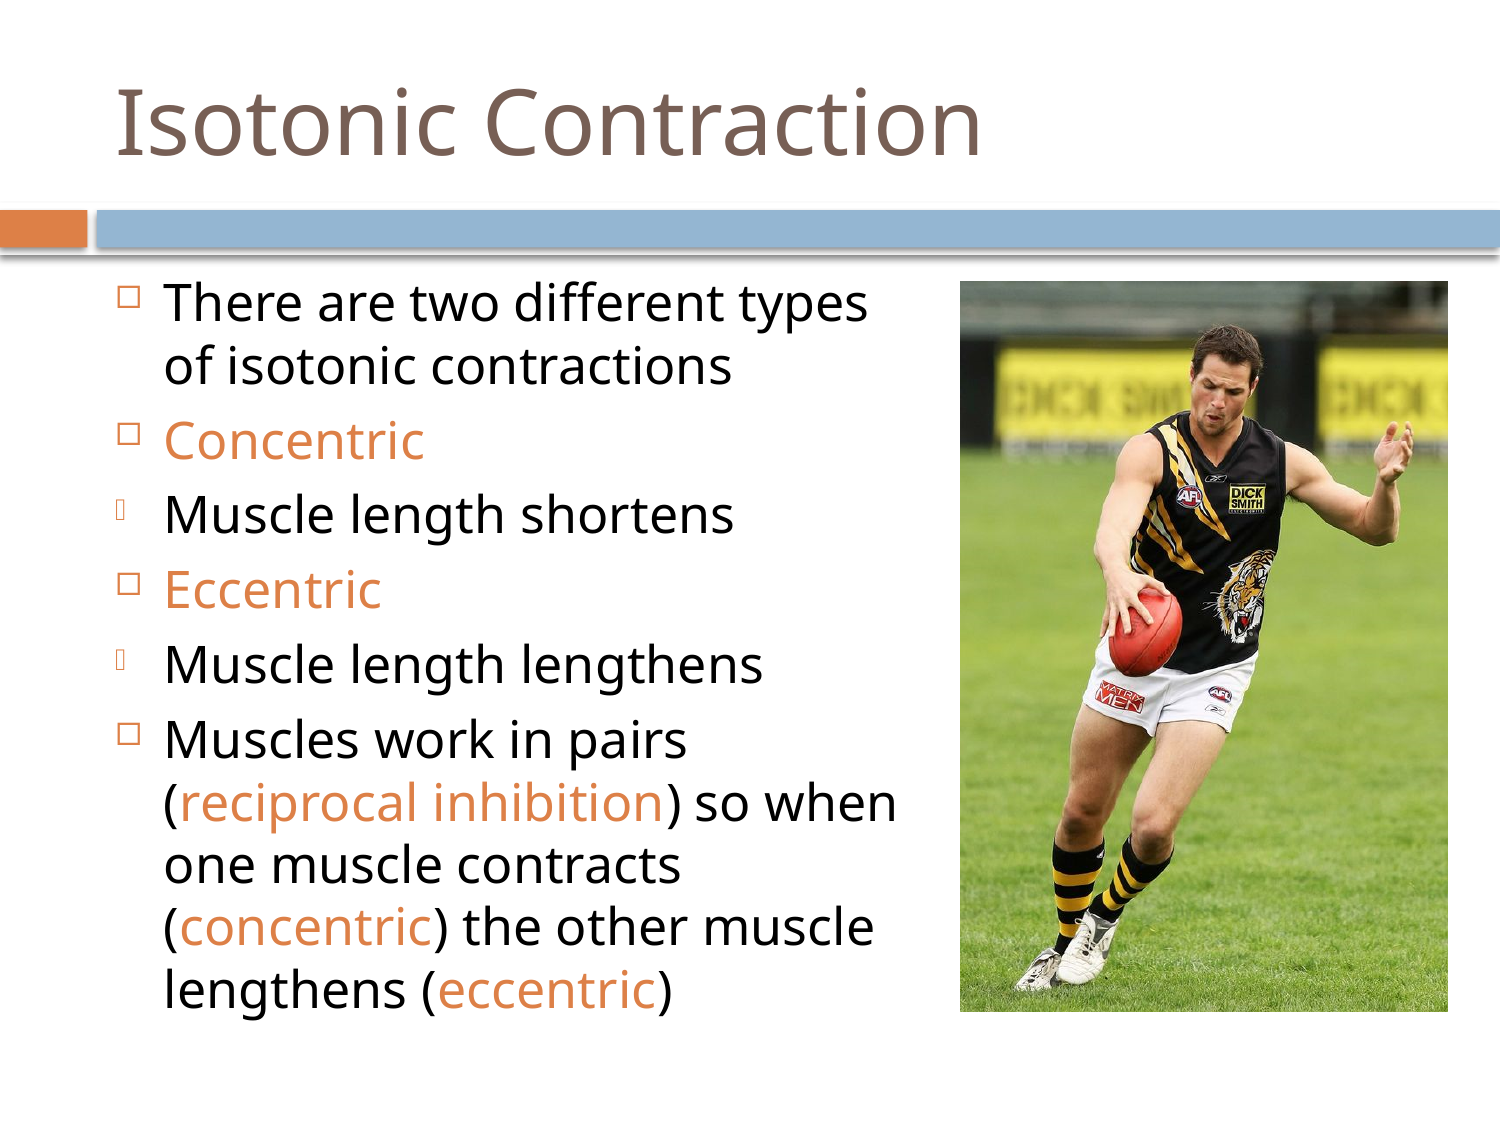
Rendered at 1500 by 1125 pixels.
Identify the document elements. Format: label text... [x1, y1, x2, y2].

picture [960, 280, 1449, 1012]
title Isotonic Contraction [100, 37, 1438, 200]
list There are two different types of isotonic contractions Concentric Muscle length shortens Eccentric Muscle length lengthens Muscles work in pairs (reciprocal inhibition) so when one muscle contracts (concentric) the other muscle lengthens (eccentric) [100, 262, 926, 1043]
